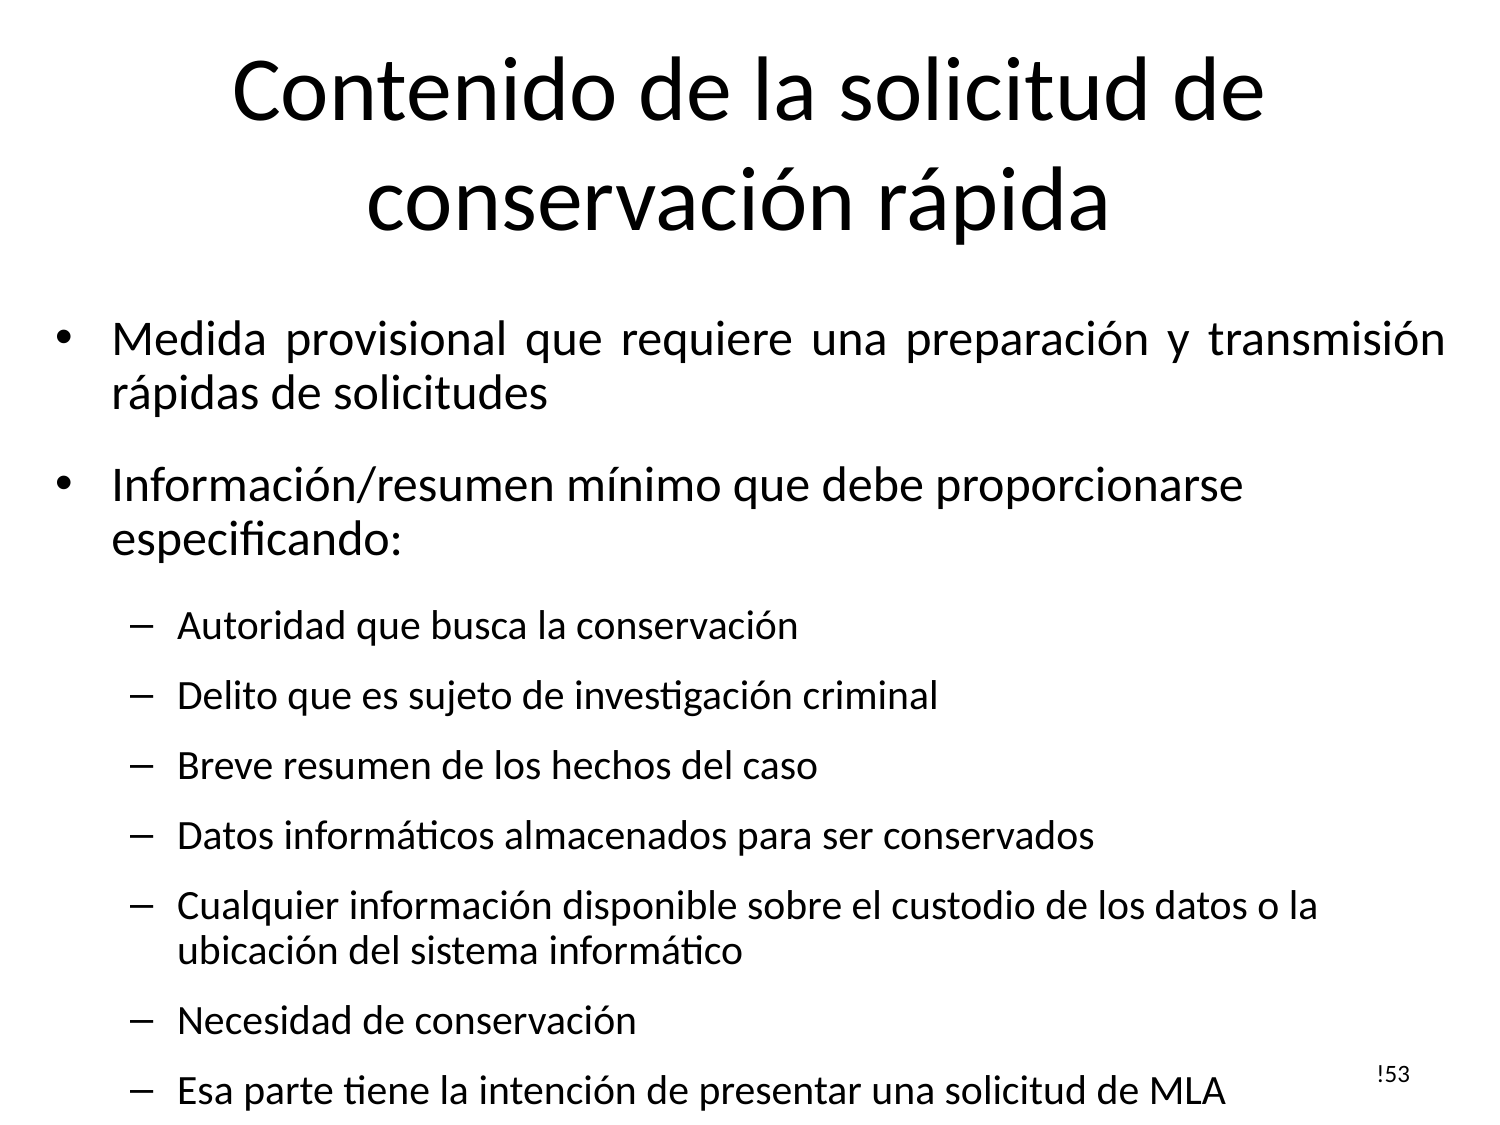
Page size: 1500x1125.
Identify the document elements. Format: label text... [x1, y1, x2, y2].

title Contenido de la solicitud de conservación rápida [75, 45, 1425, 233]
list Medida provisional que requiere una preparación y transmisión rápidas de solicitudes Información/resumen mínimo que debe proporcionarse especificando: Autoridad que busca la conservación Delito que es sujeto de investigación criminal Breve resumen de los hechos del caso Datos informáticos almacenados para ser conservados Cualquier información disponible sobre el custodio de los datos o la ubicación del sistema informático Necesidad de conservación Esa parte tiene la intención de presentar una solicitud de MLA [40, 305, 1462, 1048]
slide_number !53 [1074, 1042, 1425, 1103]
